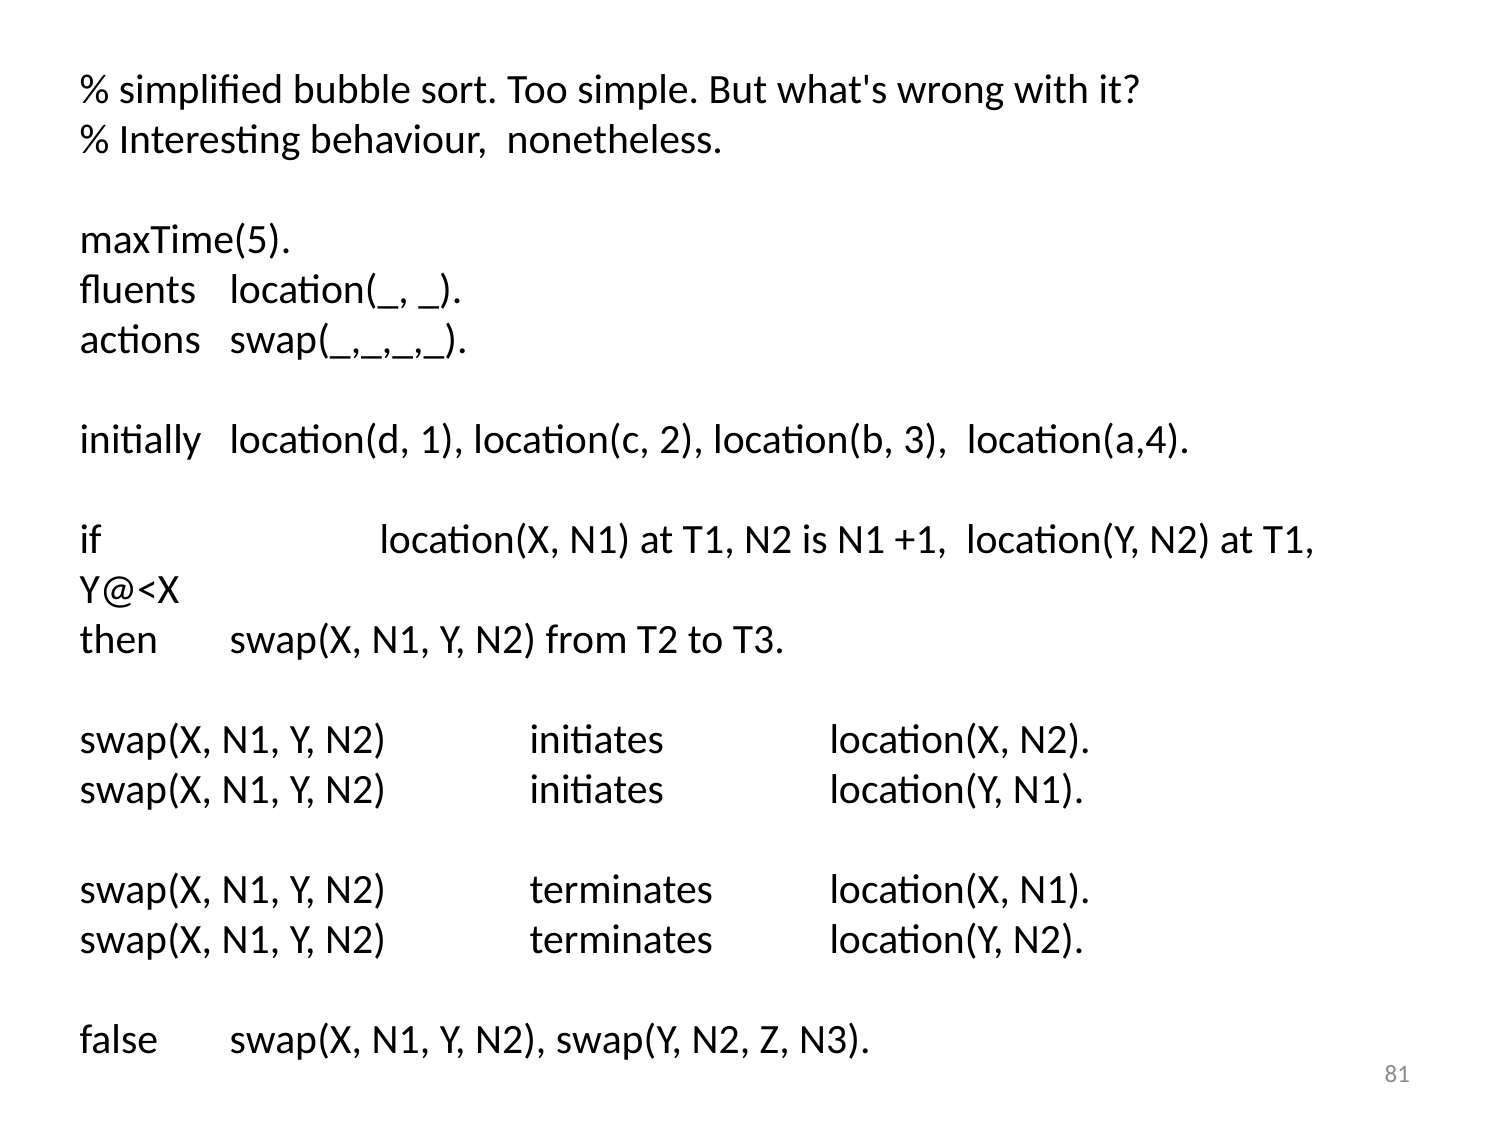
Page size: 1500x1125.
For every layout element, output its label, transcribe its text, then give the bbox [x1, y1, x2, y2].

slide_number 81 [1074, 1070, 1425, 1103]
text_box % simplified bubble sort. Too simple. But what's wrong with it? % Interesting behaviour, nonetheless. maxTime(5). fluents location(_, _). actions swap(_,_,_,_). initially location(d, 1), location(c, 2), location(b, 3), location(a,4). if location(X, N1) at T1, N2 is N1 +1, location(Y, N2) at T1, Y@<X then swap(X, N1, Y, N2) from T2 to T3. swap(X, N1, Y, N2) initiates location(X, N2). swap(X, N1, Y, N2) initiates location(Y, N1). swap(X, N1, Y, N2) terminates location(X, N1). swap(X, N1, Y, N2) terminates location(Y, N2). false swap(X, N1, Y, N2), swap(Y, N2, Z, N3). [64, 54, 1447, 1070]
